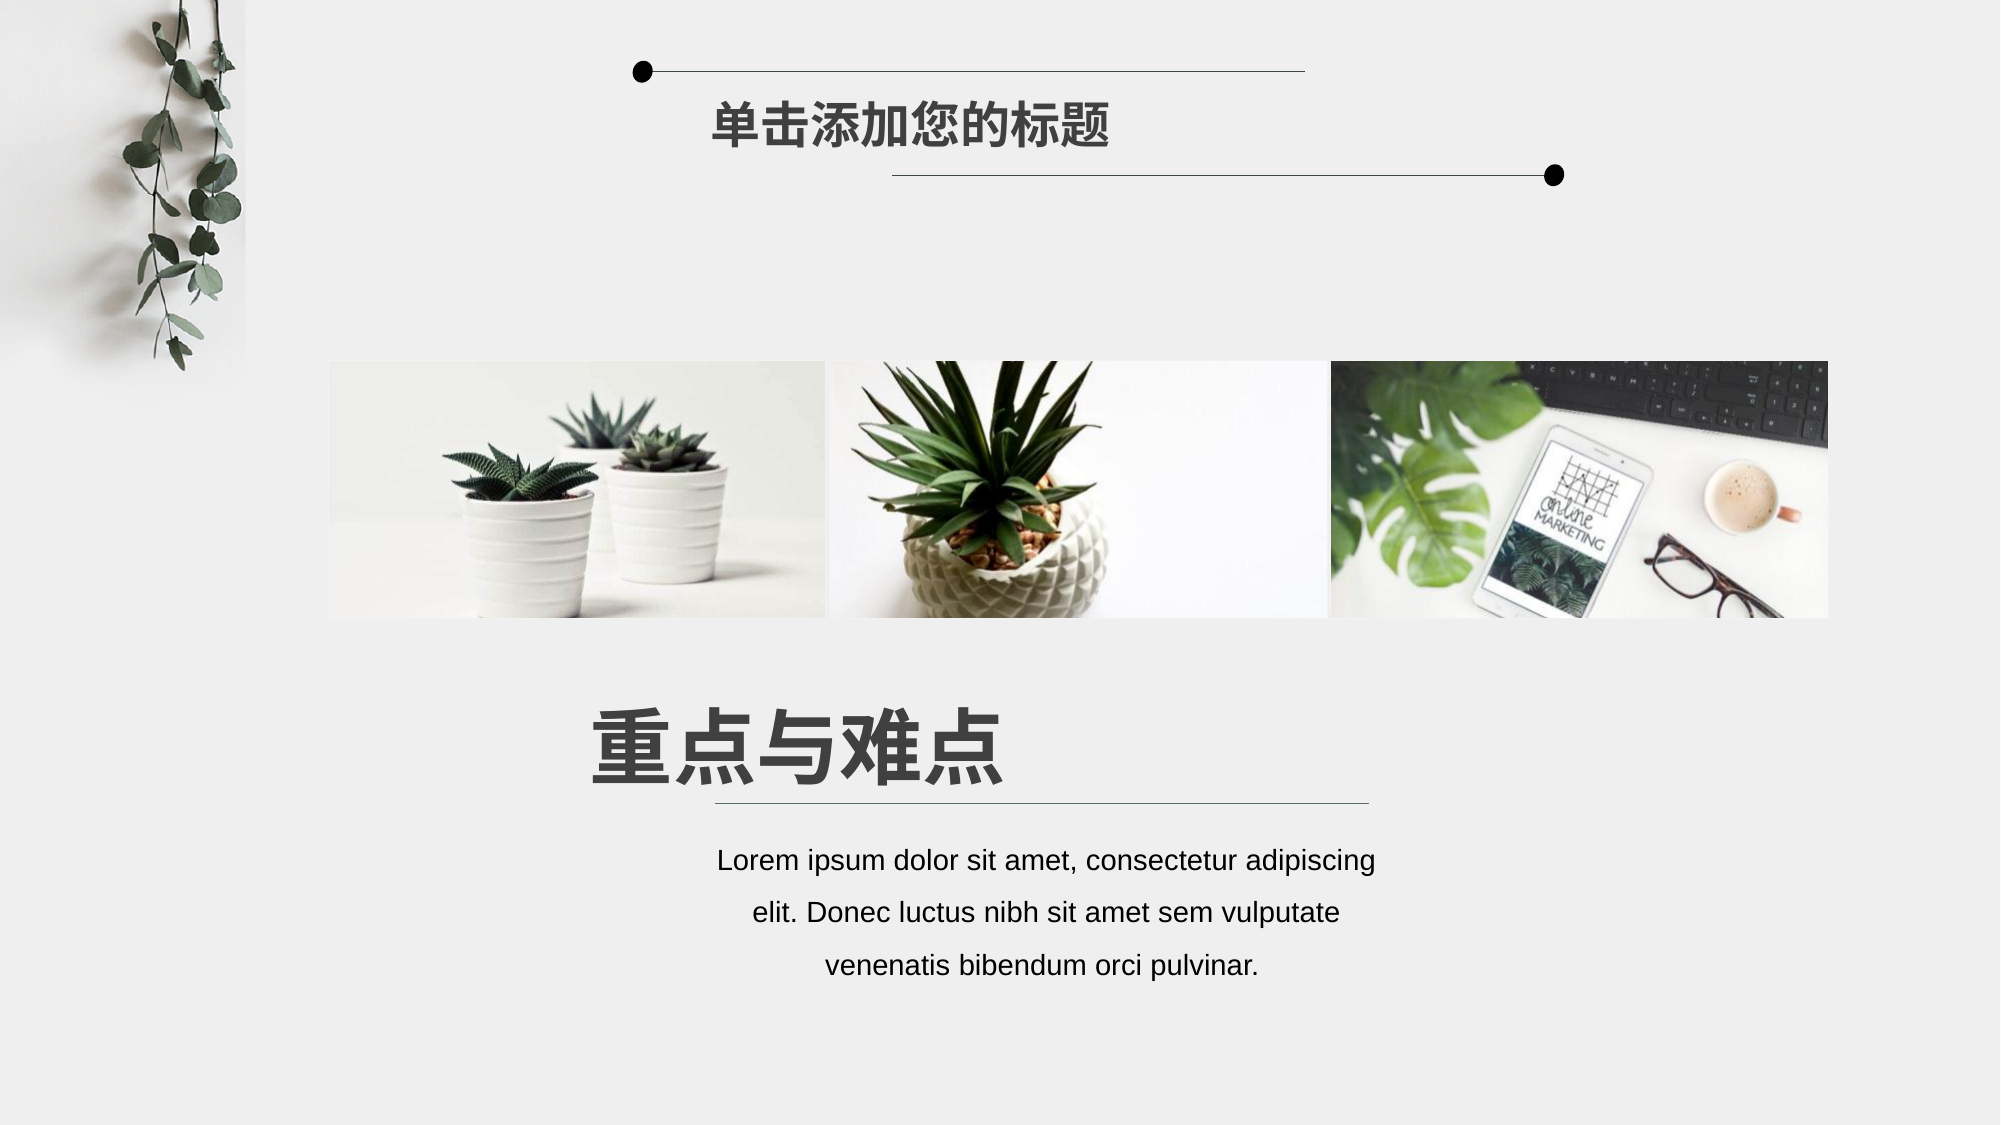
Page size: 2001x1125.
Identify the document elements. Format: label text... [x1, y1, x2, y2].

text_box Lorem ipsum dolor sit amet, consectetur adipiscing elit. Donec luctus nibh sit amet sem vulputate venenatis bibendum orci pulvinar. [677, 816, 1417, 989]
text_box 单击添加您的标题 [695, 85, 1348, 161]
text_box 重点与难点 [574, 687, 1519, 803]
picture [0, 0, 246, 422]
picture [829, 360, 1328, 619]
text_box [891, 164, 1564, 187]
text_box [632, 60, 1305, 83]
picture [328, 360, 826, 619]
picture [1330, 360, 1829, 619]
